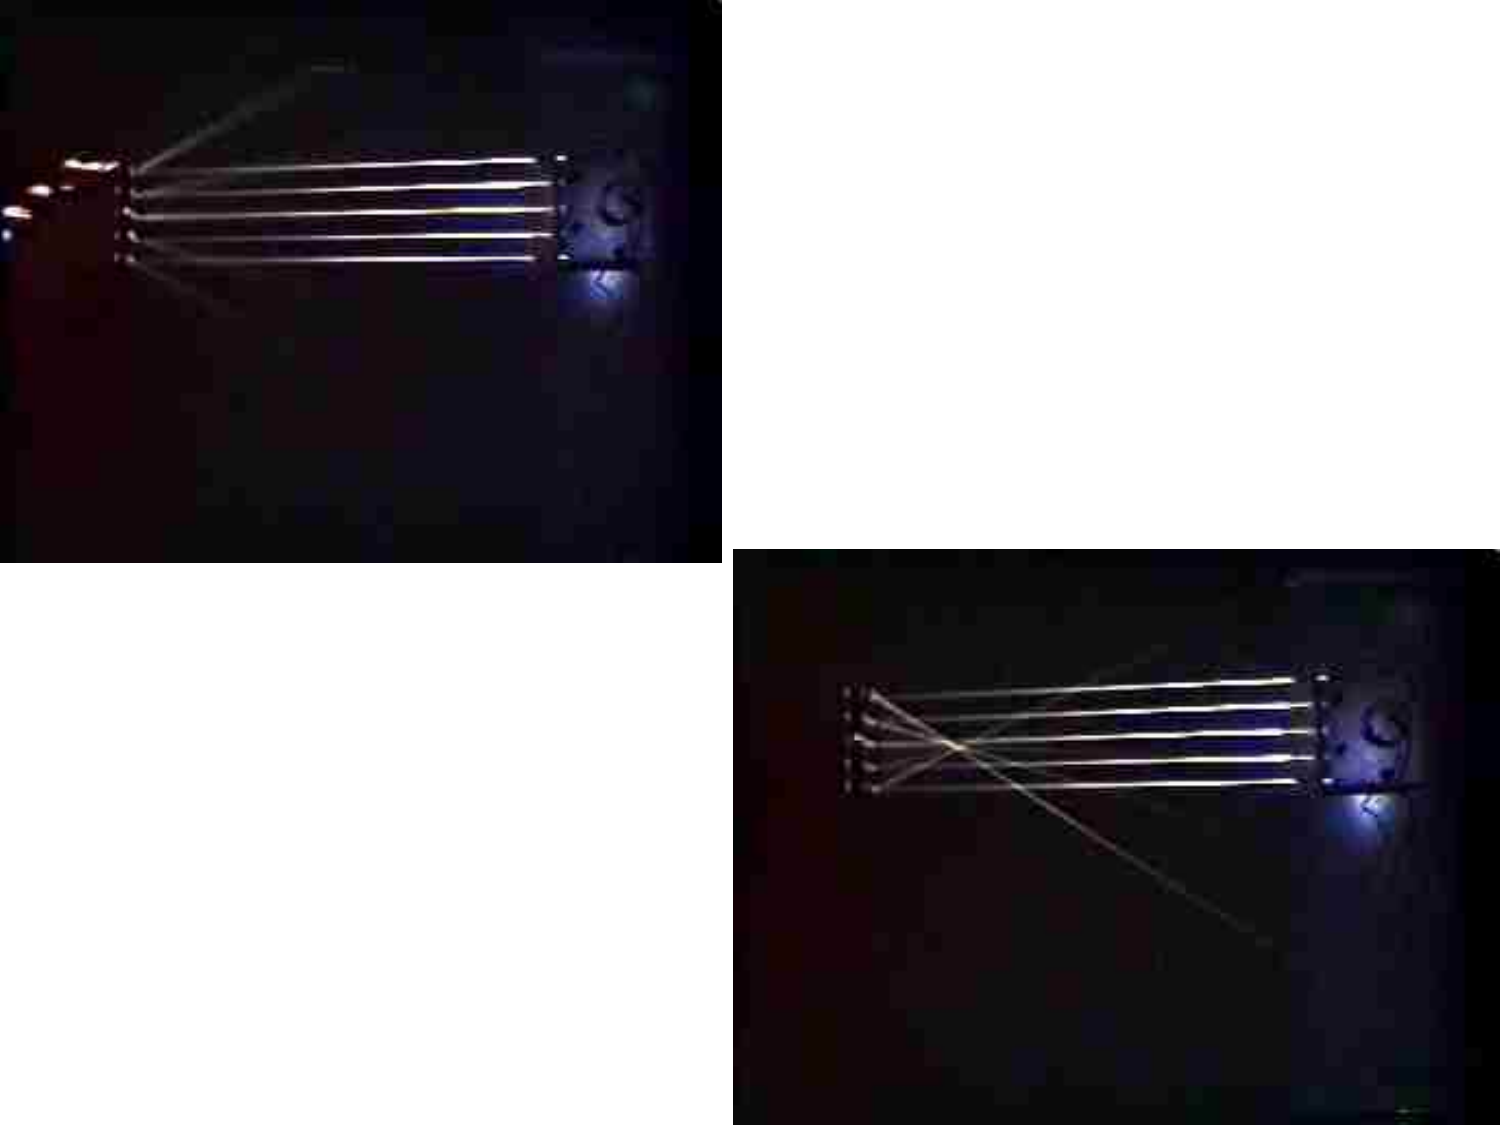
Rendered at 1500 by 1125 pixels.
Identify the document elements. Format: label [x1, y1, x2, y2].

picture [0, 0, 722, 563]
picture [733, 549, 1500, 1125]
